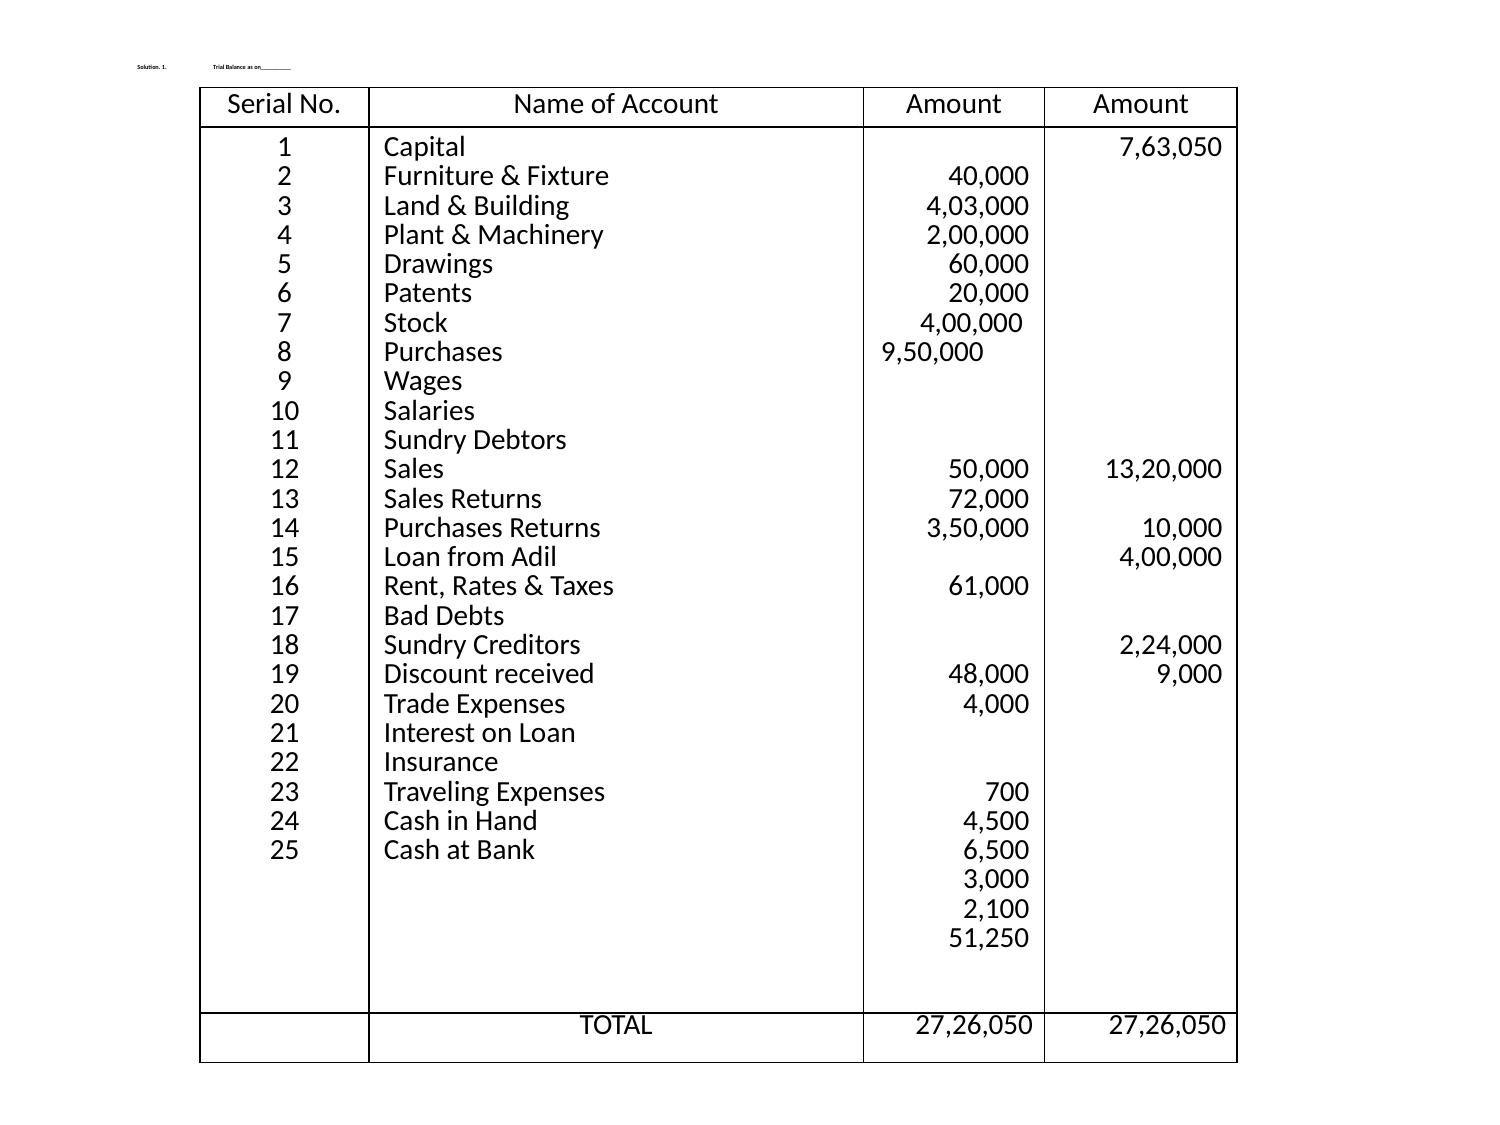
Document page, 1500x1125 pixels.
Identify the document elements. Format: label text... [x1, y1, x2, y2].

table_cell 27,26,050 [864, 1014, 1044, 1062]
table_cell 1 2 3 4 5 6 7 8 9 10 11 12 13 14 15 16 17 18 19 20 21 22 23 24 25 [201, 128, 368, 1012]
table_cell 7,63,050 13,20,000 10,000 4,00,000 2,24,000 9,000 [1045, 128, 1236, 1012]
table_header Serial No. [201, 88, 368, 126]
table_header Amount [1045, 88, 1236, 126]
table_cell Capital Furniture & Fixture Land & Building Plant & Machinery Drawings Patents Stock Purchases Wages Salaries Sundry Debtors Sales Sales Returns Purchases Returns Loan from Adil Rent, Rates & Taxes Bad Debts Sundry Creditors Discount received Trade Expenses Interest on Loan Insurance Traveling Expenses Cash in Hand Cash at Bank [370, 128, 863, 1012]
table_cell 27,26,050 [1045, 1014, 1236, 1062]
table_cell TOTAL [370, 1014, 863, 1062]
table_cell 40,000 4,03,000 2,00,000 60,000 20,000 4,00,000 9,50,000 50,000 72,000 3,50,000 61,000 48,000 4,000 700 4,500 6,500 3,000 2,100 51,250 [864, 128, 1044, 1012]
table_header Name of Account [370, 88, 863, 126]
table_cell [201, 1014, 368, 1062]
table_header Amount [864, 88, 1044, 126]
title Solution. 1. Trial Balance as on__________ [99, 37, 1388, 100]
